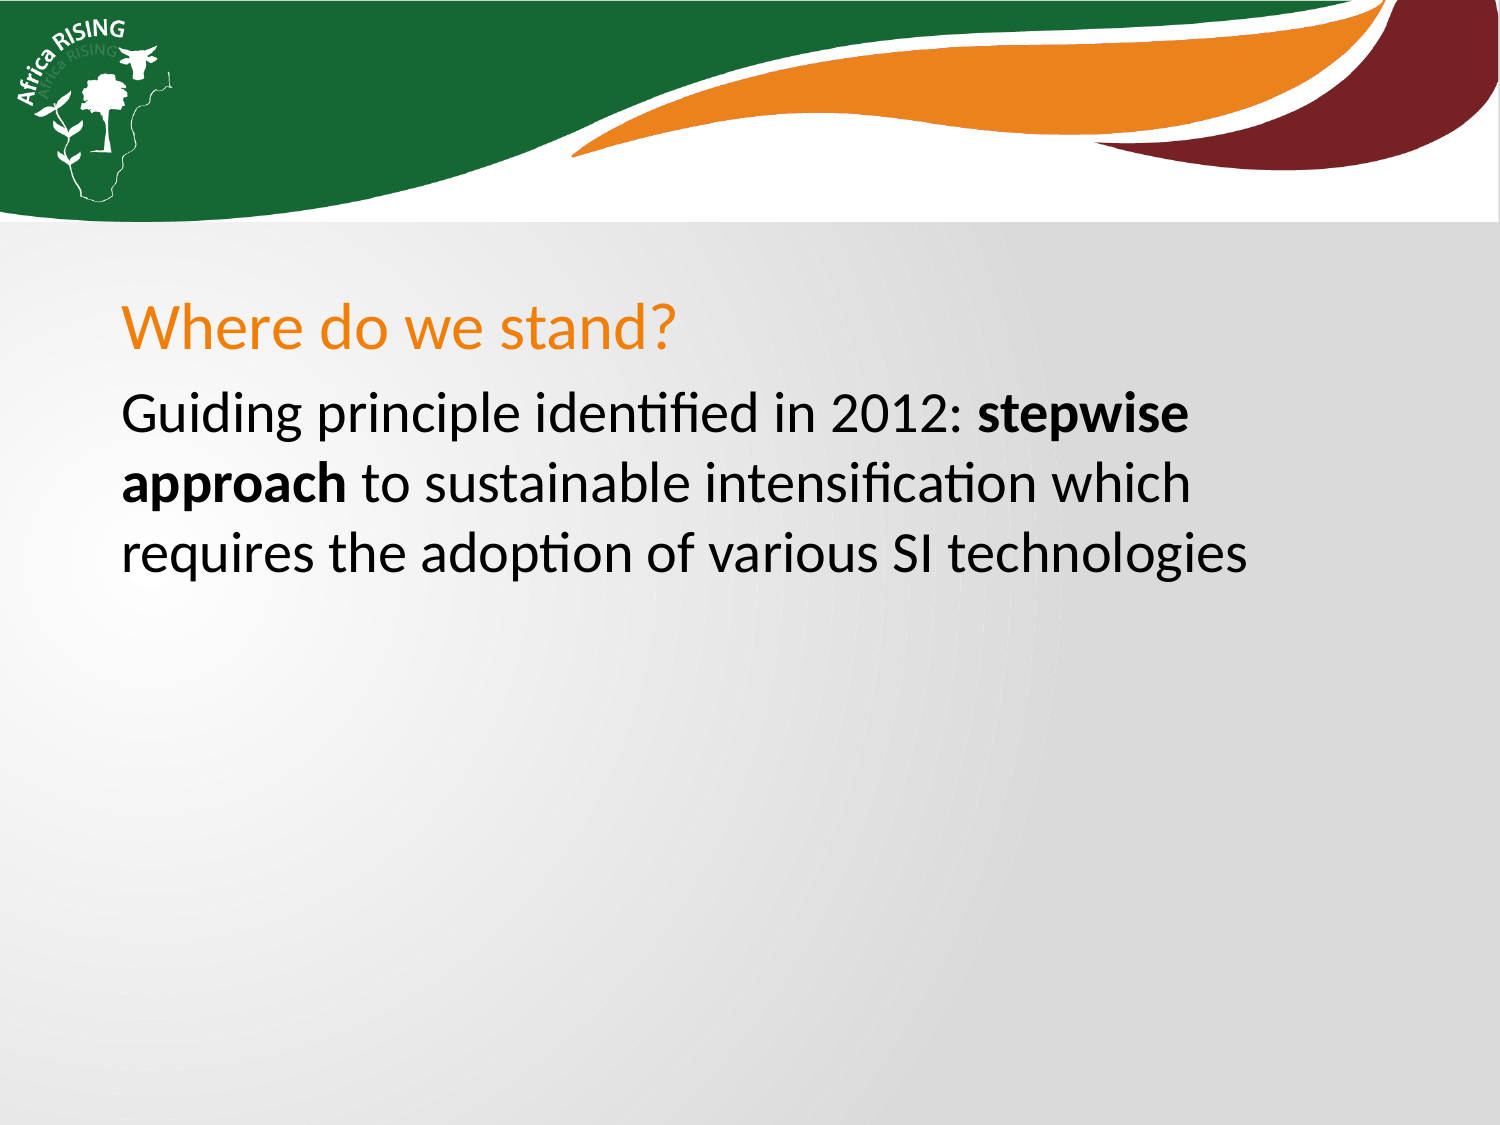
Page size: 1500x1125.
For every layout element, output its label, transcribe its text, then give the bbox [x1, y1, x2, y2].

text_box [123, 373, 874, 480]
picture [0, 0, 1499, 222]
list Where do we stand? Guiding principle identified in 2012: stepwise approach to sustainable intensification which requires the adoption of various SI technologies [87, 275, 1363, 1047]
